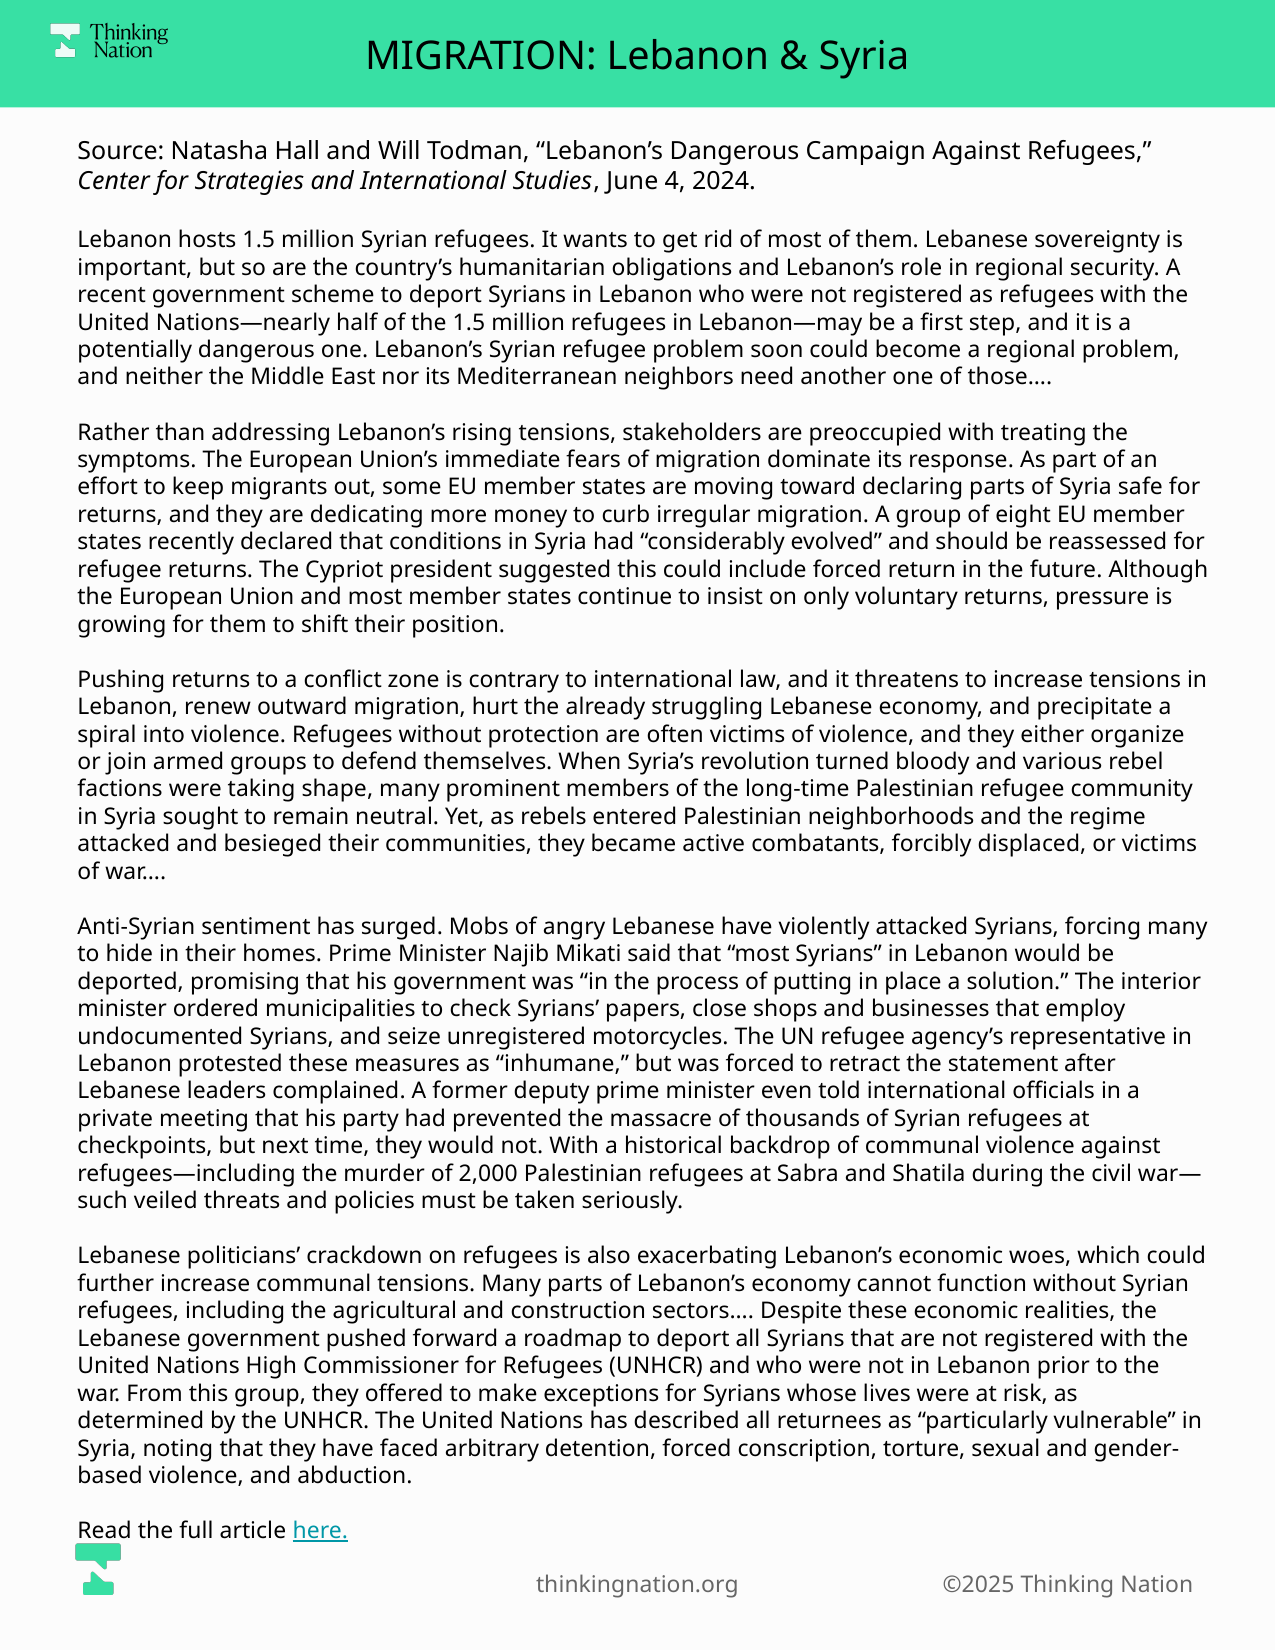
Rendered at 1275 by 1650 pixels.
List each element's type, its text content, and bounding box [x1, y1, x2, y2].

picture [62, 1533, 134, 1605]
picture [36, 12, 172, 69]
text_box Source: Natasha Hall and Will Todman, “Lebanon’s Dangerous Campaign Against Refugees,” Center for Strategies and International Studies, June 4, 2024. Lebanon hosts 1.5 million Syrian refugees. It wants to get rid of most of them. Lebanese sovereignty is important, but so are the country’s humanitarian obligations and Lebanon’s role in regional security. A recent government scheme to deport Syrians in Lebanon who were not registered as refugees with the United Nations—nearly half of the 1.5 million refugees in Lebanon—may be a first step, and it is a potentially dangerous one. Lebanon’s Syrian refugee problem soon could become a regional problem, and neither the Middle East nor its Mediterranean neighbors need another one of those…. Rather than addressing Lebanon’s rising tensions, stakeholders are preoccupied with treating the symptoms. The European Union’s immediate fears of migration dominate its response. As part of an effort to keep migrants out, some EU member states are moving toward declaring parts of Syria safe for returns, and they are dedicating more money to curb irregular migration. A group of eight EU member states recently declared that conditions in Syria had “considerably evolved” and should be reassessed for refugee returns. The Cypriot president suggested this could include forced return in the future. Although the European Union and most member states continue to insist on only voluntary returns, pressure is growing for them to shift their position. Pushing returns to a conflict zone is contrary to international law, and it threatens to increase tensions in Lebanon, renew outward migration, hurt the already struggling Lebanese economy, and precipitate a spiral into violence. Refugees without protection are often victims of violence, and they either organize or join armed groups to defend themselves. When Syria’s revolution turned bloody and various rebel factions were taking shape, many prominent members of the long-time Palestinian refugee community in Syria sought to remain neutral. Yet, as rebels entered Palestinian neighborhoods and the regime attacked and besieged their communities, they became active combatants, forcibly displaced, or victims of war…. Anti-Syrian sentiment has surged. Mobs of angry Lebanese have violently attacked Syrians, forcing many to hide in their homes. Prime Minister Najib Mikati said that “most Syrians” in Lebanon would be deported, promising that his government was “in the process of putting in place a solution.” The interior minister ordered municipalities to check Syrians’ papers, close shops and businesses that employ undocumented Syrians, and seize unregistered motorcycles. The UN refugee agency’s representative in Lebanon protested these measures as “inhumane,” but was forced to retract the statement after Lebanese leaders complained. A former deputy prime minister even told international officials in a private meeting that his party had prevented the massacre of thousands of Syrian refugees at checkpoints, but next time, they would not. With a historical backdrop of communal violence against refugees—including the murder of 2,000 Palestinian refugees at Sabra and Shatila during the civil war—such veiled threats and policies must be taken seriously. Lebanese politicians’ crackdown on refugees is also exacerbating Lebanon’s economic woes, which could further increase communal tensions. Many parts of Lebanon’s economy cannot function without Syrian refugees, including the agricultural and construction sectors…. Despite these economic realities, the Lebanese government pushed forward a roadmap to deport all Syrians that are not registered with the United Nations High Commissioner for Refugees (UNHCR) and who were not in Lebanon prior to the war. From this group, they offered to make exceptions for Syrians whose lives were at risk, as determined by the UNHCR. The United Nations has described all returnees as “particularly vulnerable” in Syria, noting that they have faced arbitrary detention, forced conscription, torture, sexual and gender-based violence, and abduction. Read the full article here. [62, 120, 1226, 1562]
text_box ©2025 Thinking Nation [907, 1562, 1210, 1605]
text_box MIGRATION: Lebanon & Syria [0, 0, 1275, 108]
text_box thinkingnation.org [486, 1562, 789, 1605]
